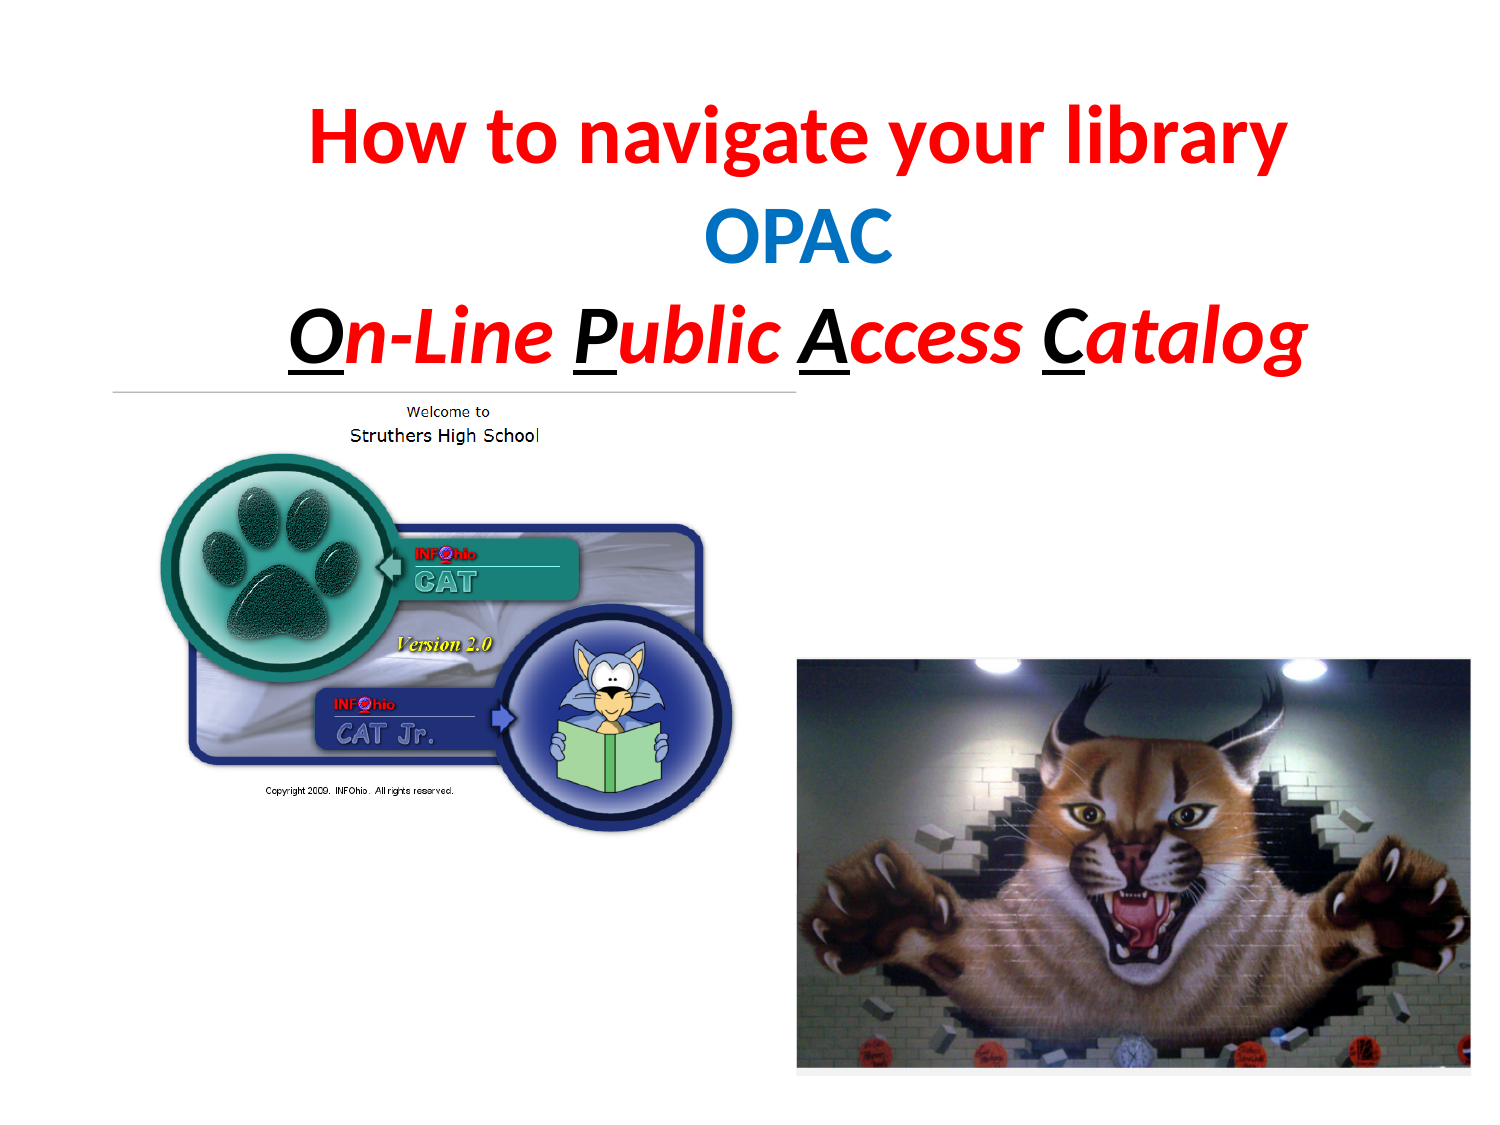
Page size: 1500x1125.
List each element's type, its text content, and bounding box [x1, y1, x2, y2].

text_box How to navigate your library OPAC On-Line Public Access Catalog [273, 73, 1325, 388]
picture [112, 391, 1472, 1077]
